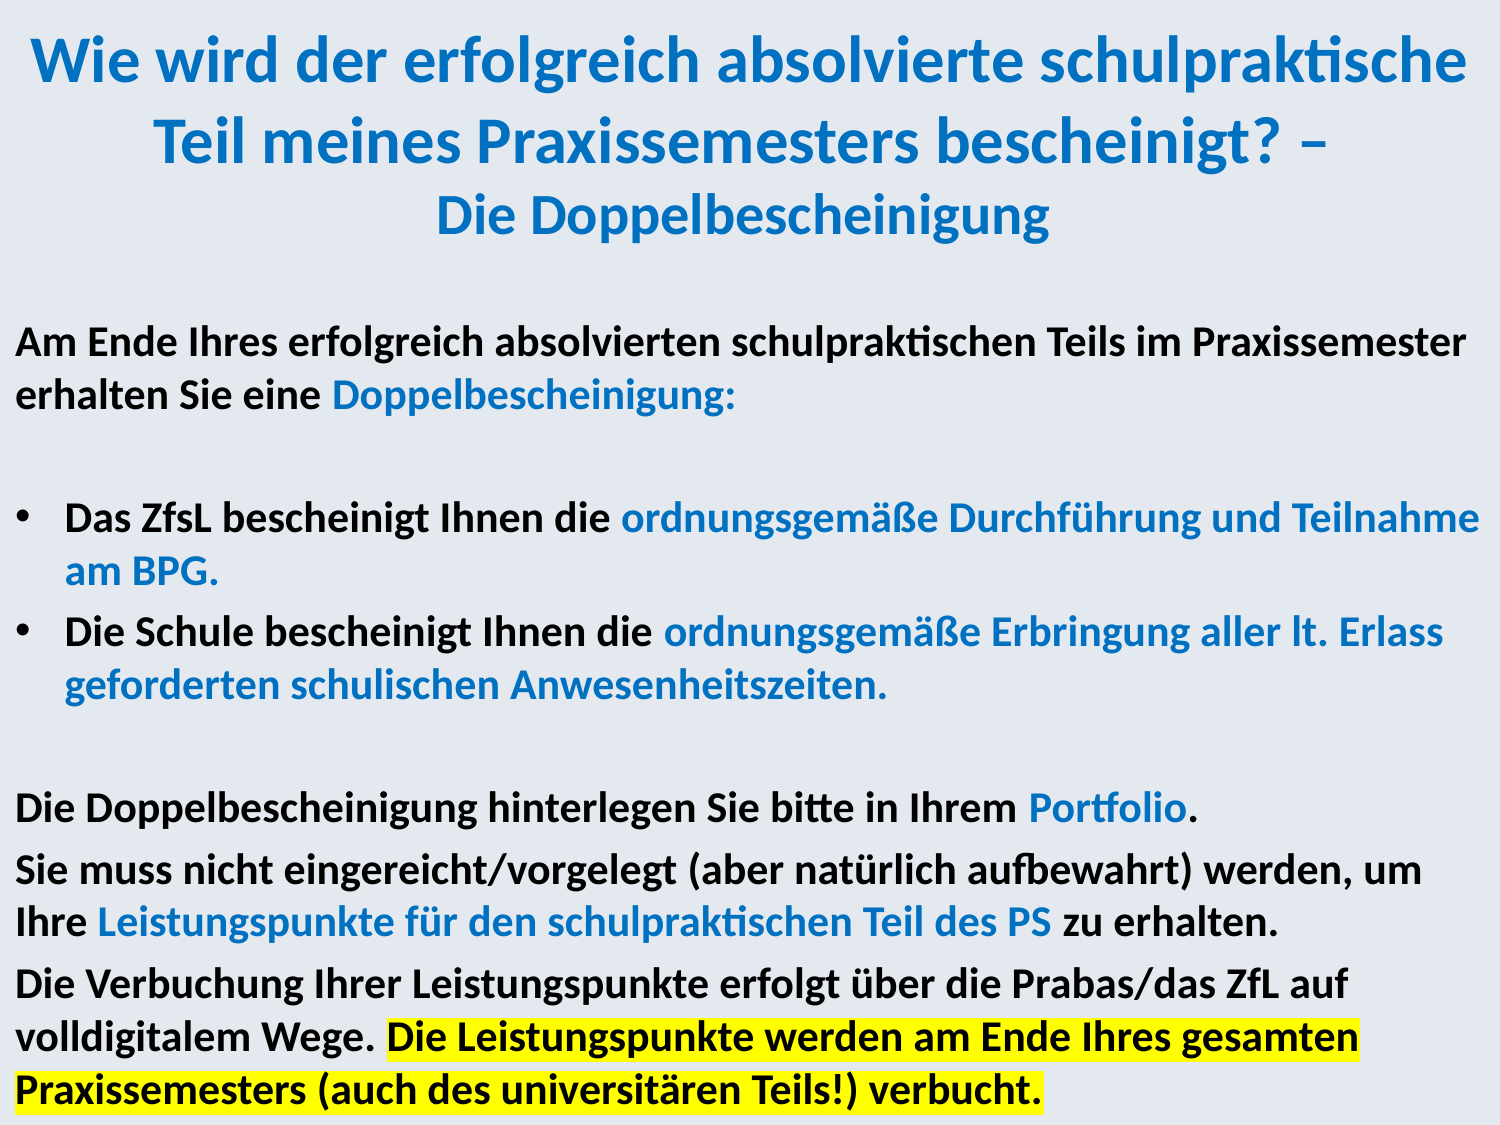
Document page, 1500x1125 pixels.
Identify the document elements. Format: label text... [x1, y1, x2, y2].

list Am Ende Ihres erfolgreich absolvierten schulpraktischen Teils im Praxissemester erhalten Sie eine Doppelbescheinigung: Das ZfsL bescheinigt Ihnen die ordnungsgemäße Durchführung und Teilnahme am BPG. Die Schule bescheinigt Ihnen die ordnungsgemäße Erbringung aller lt. Erlass geforderten schulischen Anwesenheitszeiten. Die Doppelbescheinigung hinterlegen Sie bitte in Ihrem Portfolio. Sie muss nicht eingereicht/vorgelegt (aber natürlich aufbewahrt) werden, um Ihre Leistungspunkte für den schulpraktischen Teil des PS zu erhalten. Die Verbuchung Ihrer Leistungspunkte erfolgt über die Prabas/das ZfL auf volldigitalem Wege. Die Leistungspunkte werden am Ende Ihres gesamten Praxissemesters (auch des universitären Teils!) verbucht. [0, 243, 1500, 1125]
title Wie wird der erfolgreich absolvierte schulpraktische Teil meines Praxissemesters bescheinigt? – Die Doppelbescheinigung [0, 0, 1500, 243]
